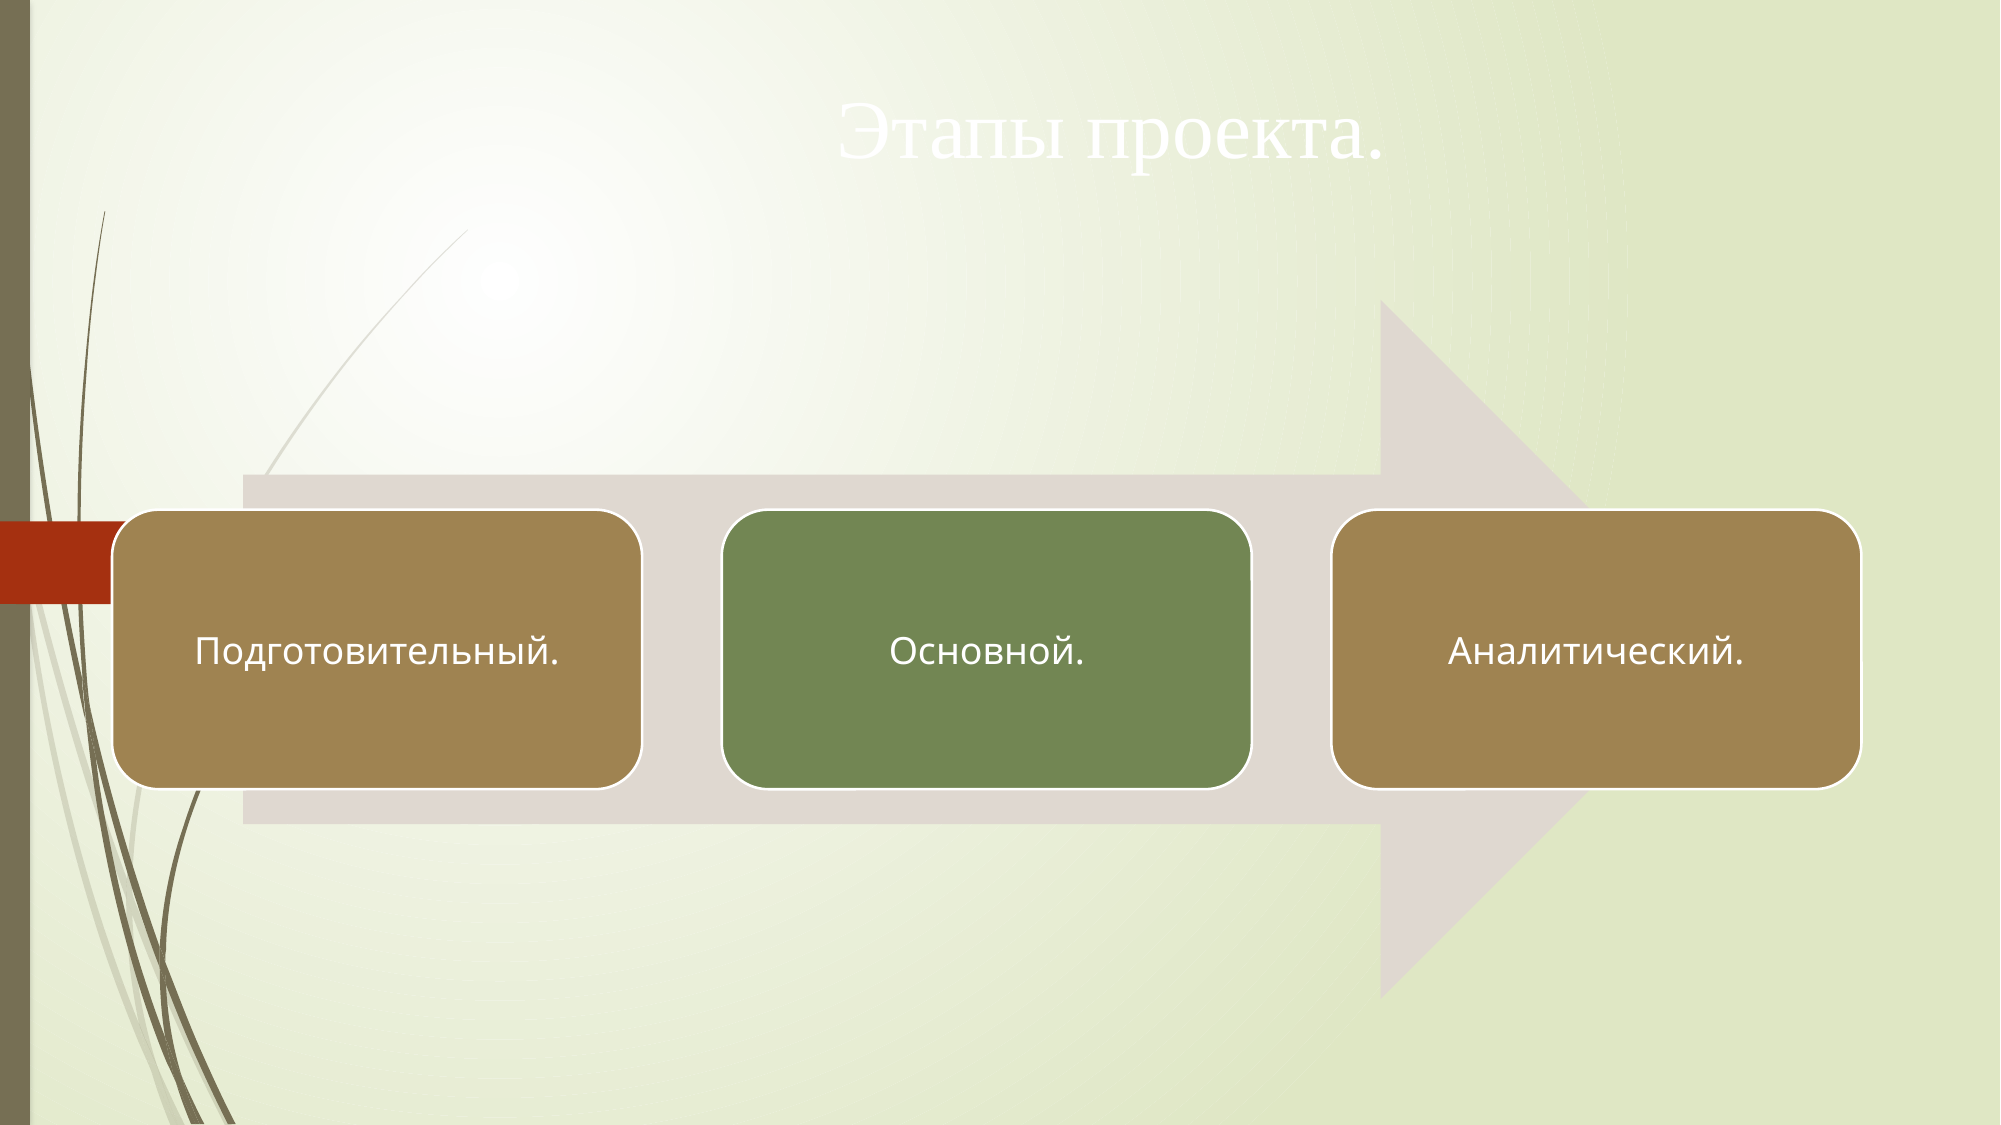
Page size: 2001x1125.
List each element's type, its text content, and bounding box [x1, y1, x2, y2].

title Этапы проекта. [328, 47, 1862, 183]
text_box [111, 299, 1862, 1000]
